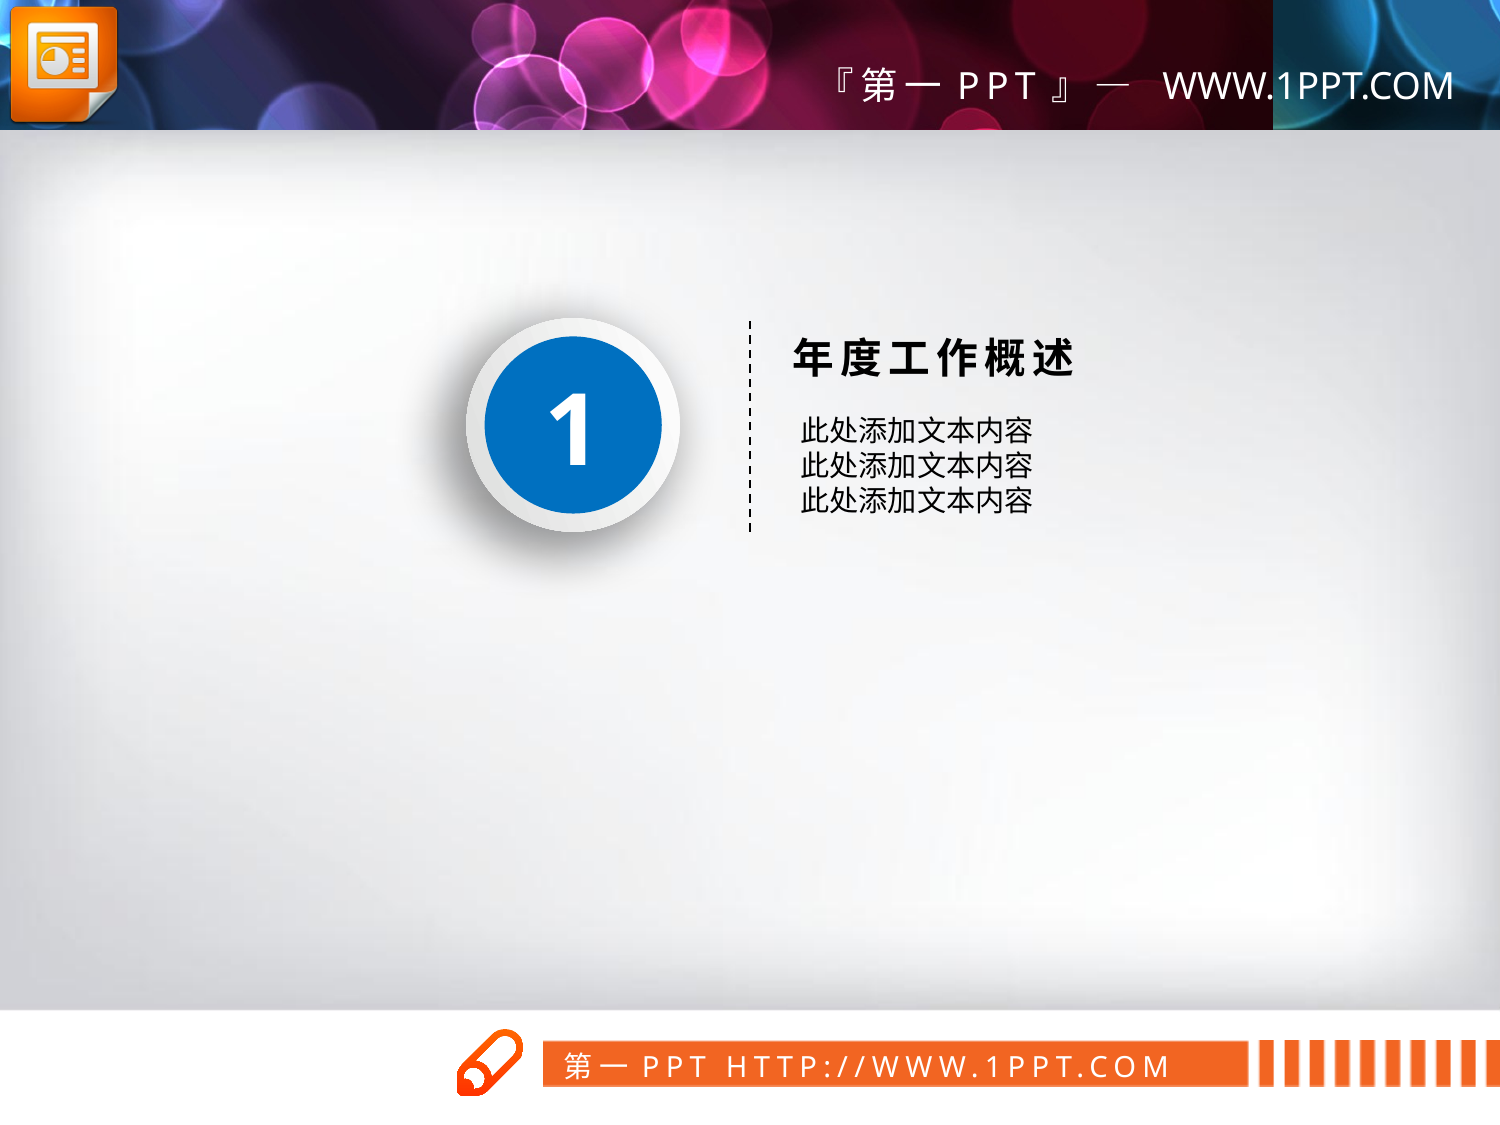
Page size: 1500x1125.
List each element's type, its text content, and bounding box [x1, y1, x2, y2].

picture [543, 1040, 1500, 1087]
picture [0, 0, 1500, 1012]
text_box 年度工作概述 [778, 324, 1090, 389]
text_box 此处添加文本内容 此处添加文本内容 此处添加文本内容 [785, 404, 1117, 525]
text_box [466, 317, 681, 532]
